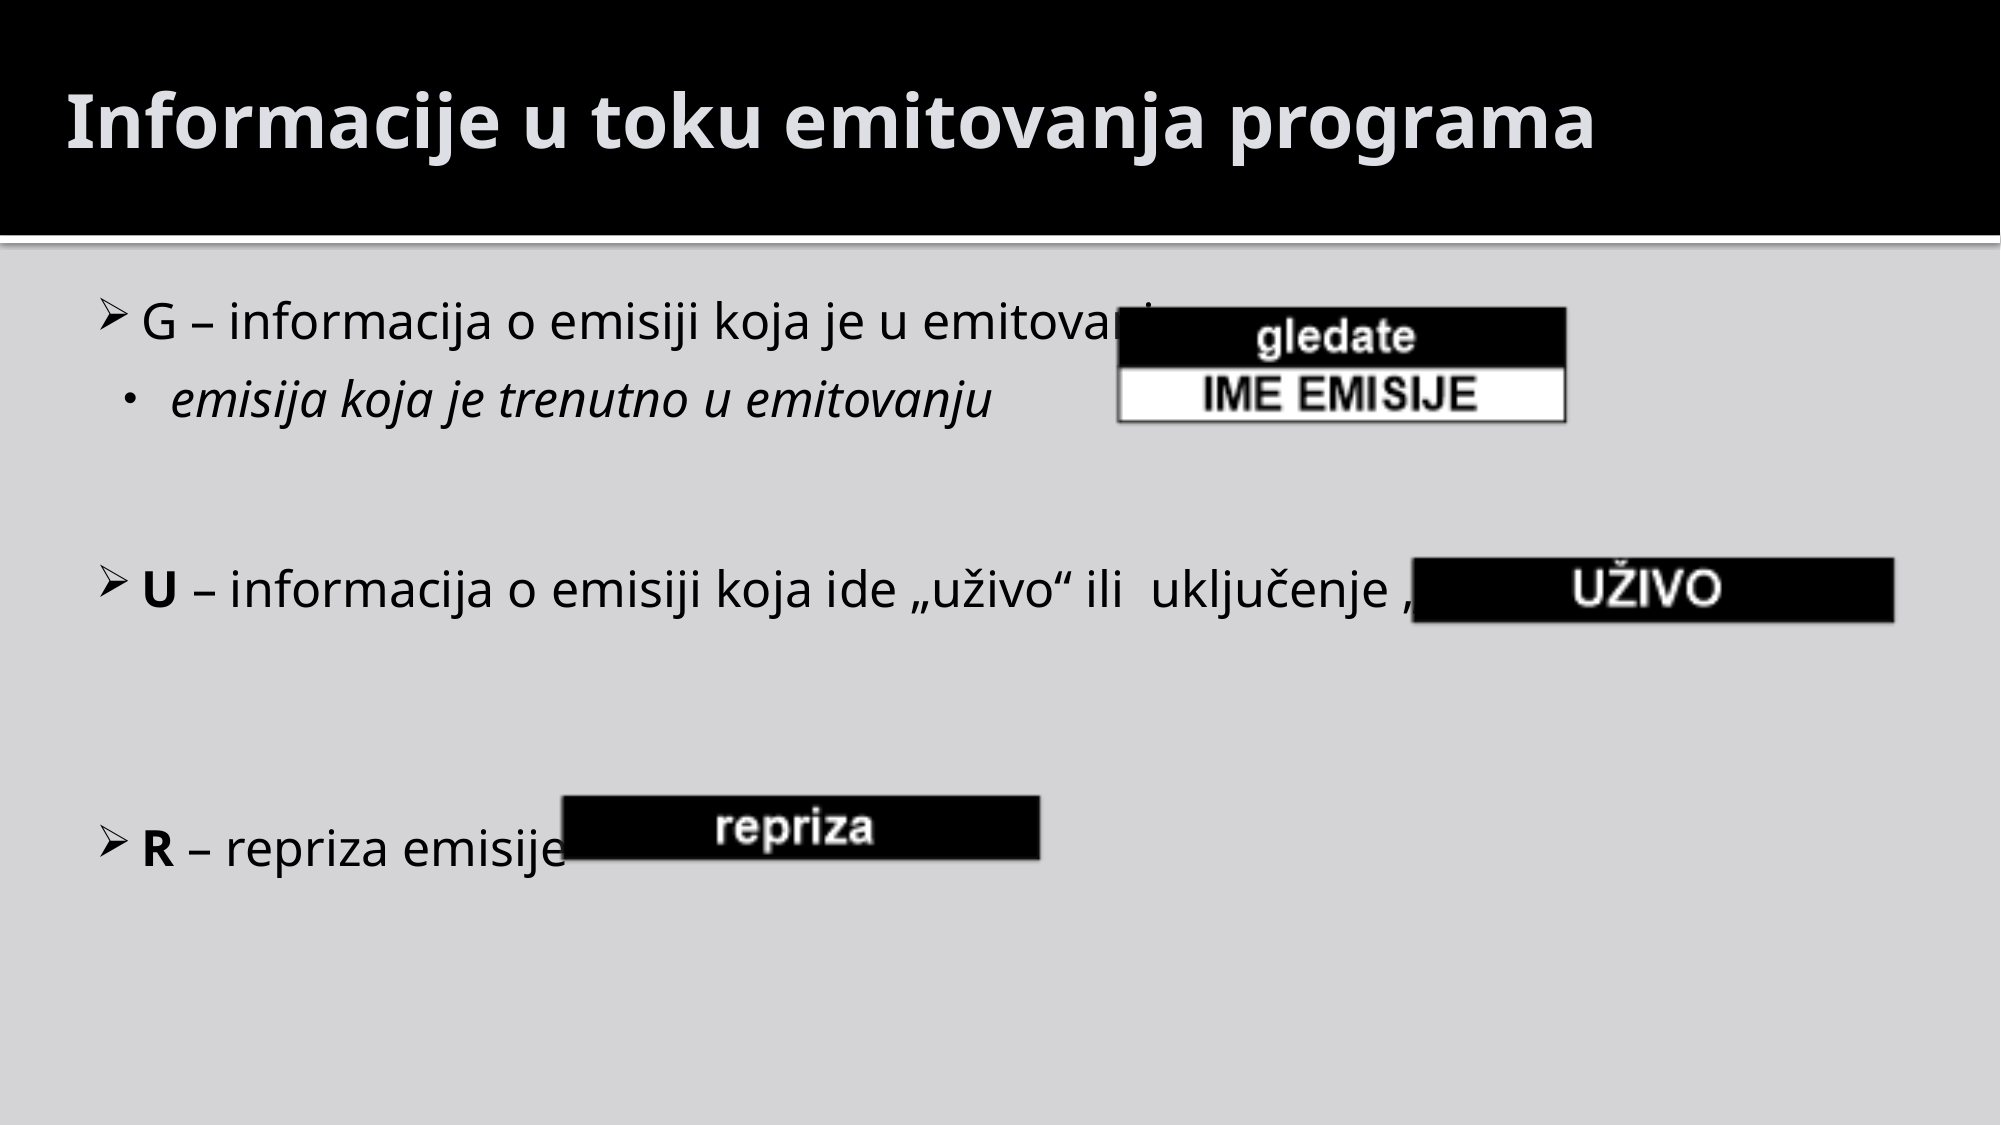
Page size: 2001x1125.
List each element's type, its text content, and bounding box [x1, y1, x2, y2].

list G – informacija o emisiji koja je u emitovanju emisija koja je trenutno u emitovanju U – informacija o emisiji koja ide „uživo“ ili uključenje „uživo“ R – repriza emisije [12, 237, 1938, 1125]
picture [1110, 299, 1575, 438]
picture [549, 787, 1050, 888]
picture [1399, 549, 1901, 663]
text_box Informacije u toku emitovanja programa [12, 12, 1650, 225]
